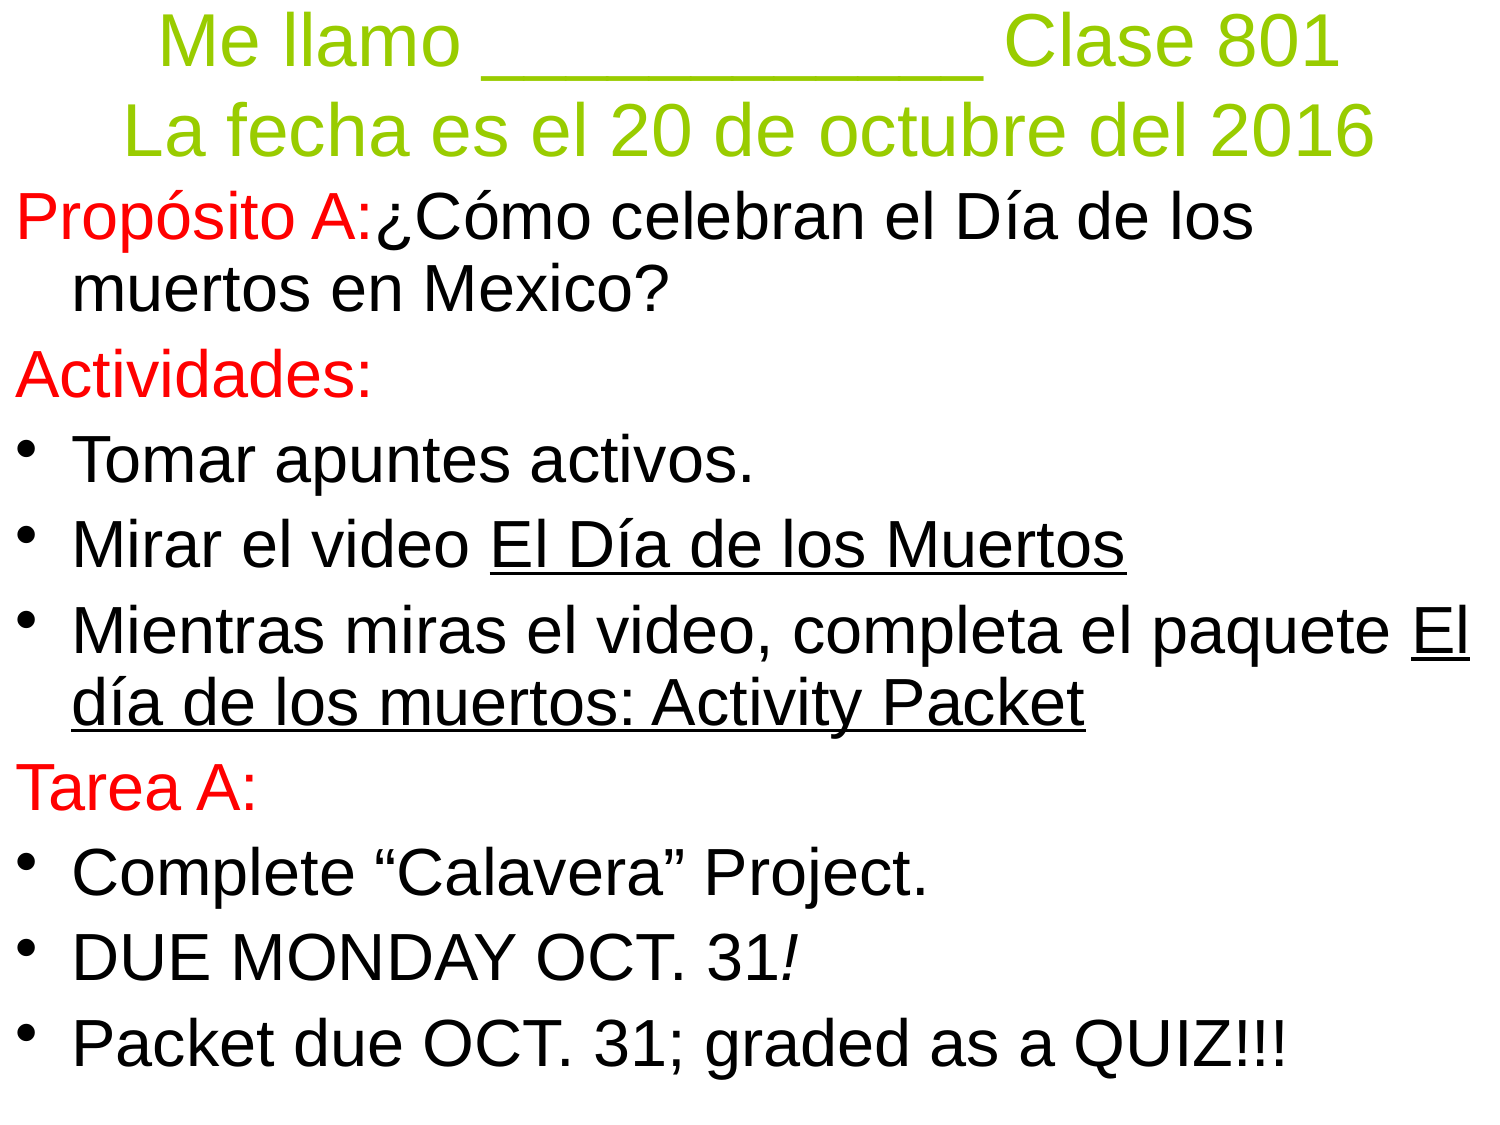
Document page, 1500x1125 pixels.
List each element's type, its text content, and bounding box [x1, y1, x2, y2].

title Me llamo ____________ Clase 801 La fecha es el 20 de octubre del 2016 [0, 0, 1500, 174]
list Propósito A:¿Cómo celebran el Día de los muertos en Mexico? Actividades: Tomar apuntes activos. Mirar el video El Día de los Muertos Mientras miras el video, completa el paquete El día de los muertos: Activity Packet Tarea A: Complete “Calavera” Project. DUE MONDAY OCT. 31! Packet due OCT. 31; graded as a QUIZ!!! [0, 174, 1500, 1013]
